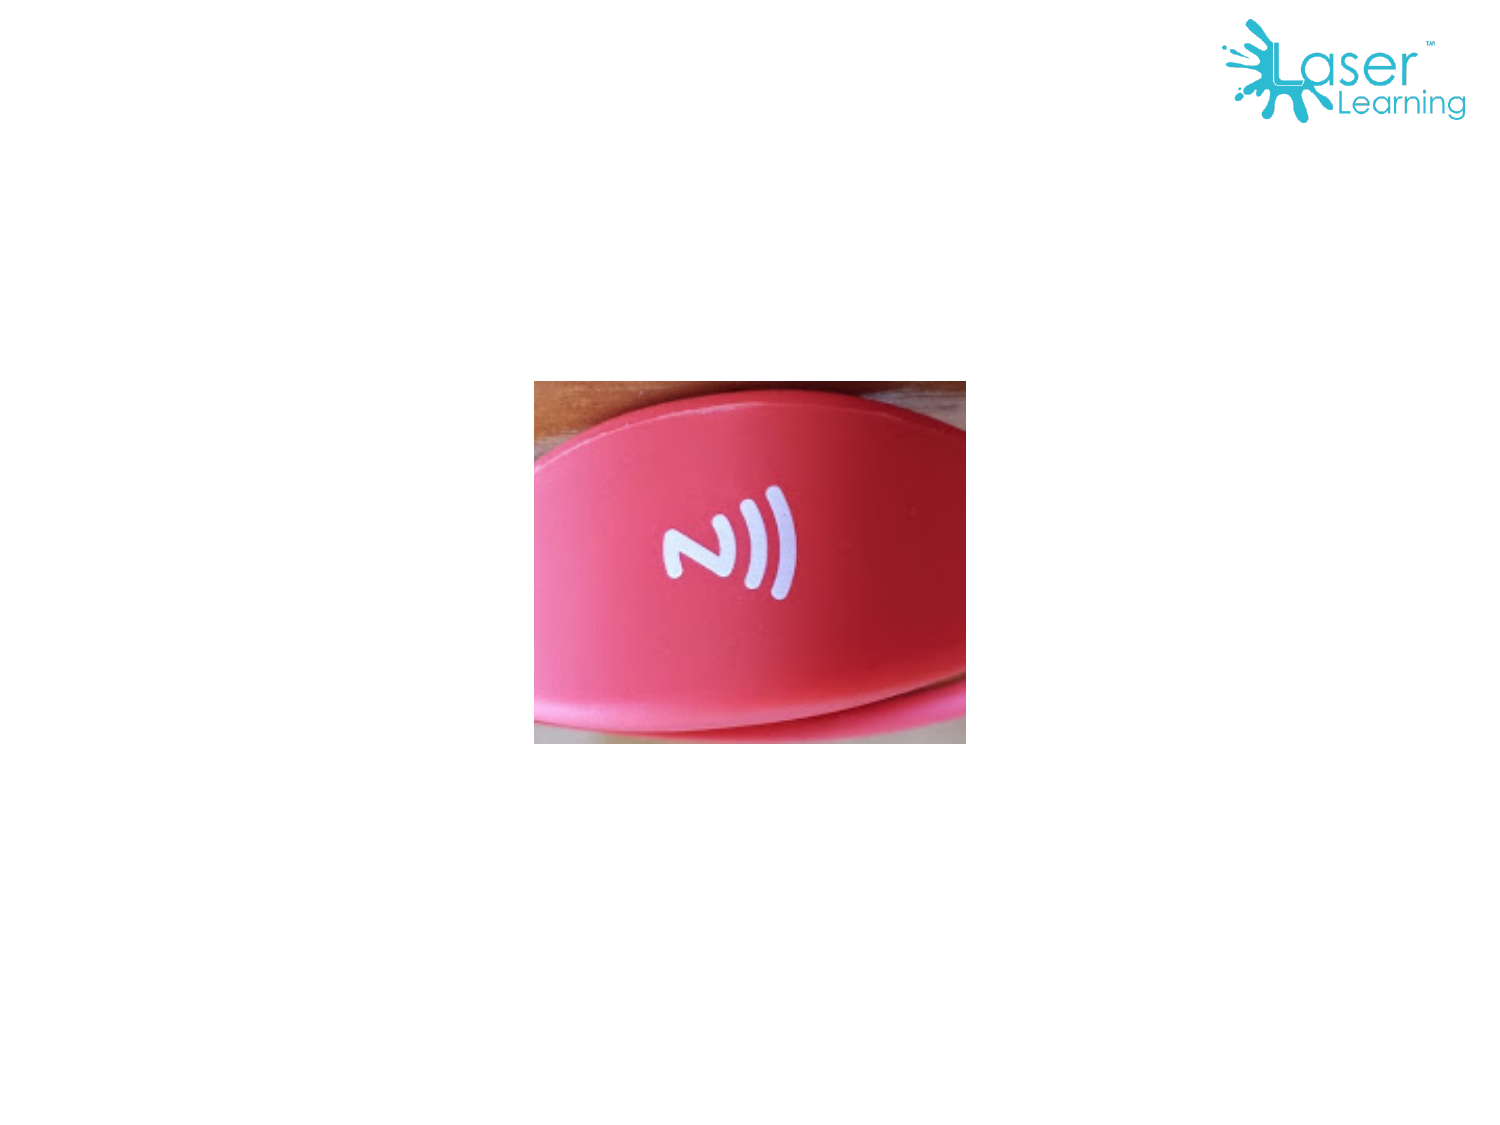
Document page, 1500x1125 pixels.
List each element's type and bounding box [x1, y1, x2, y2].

picture [1222, 19, 1465, 123]
picture [534, 380, 966, 744]
